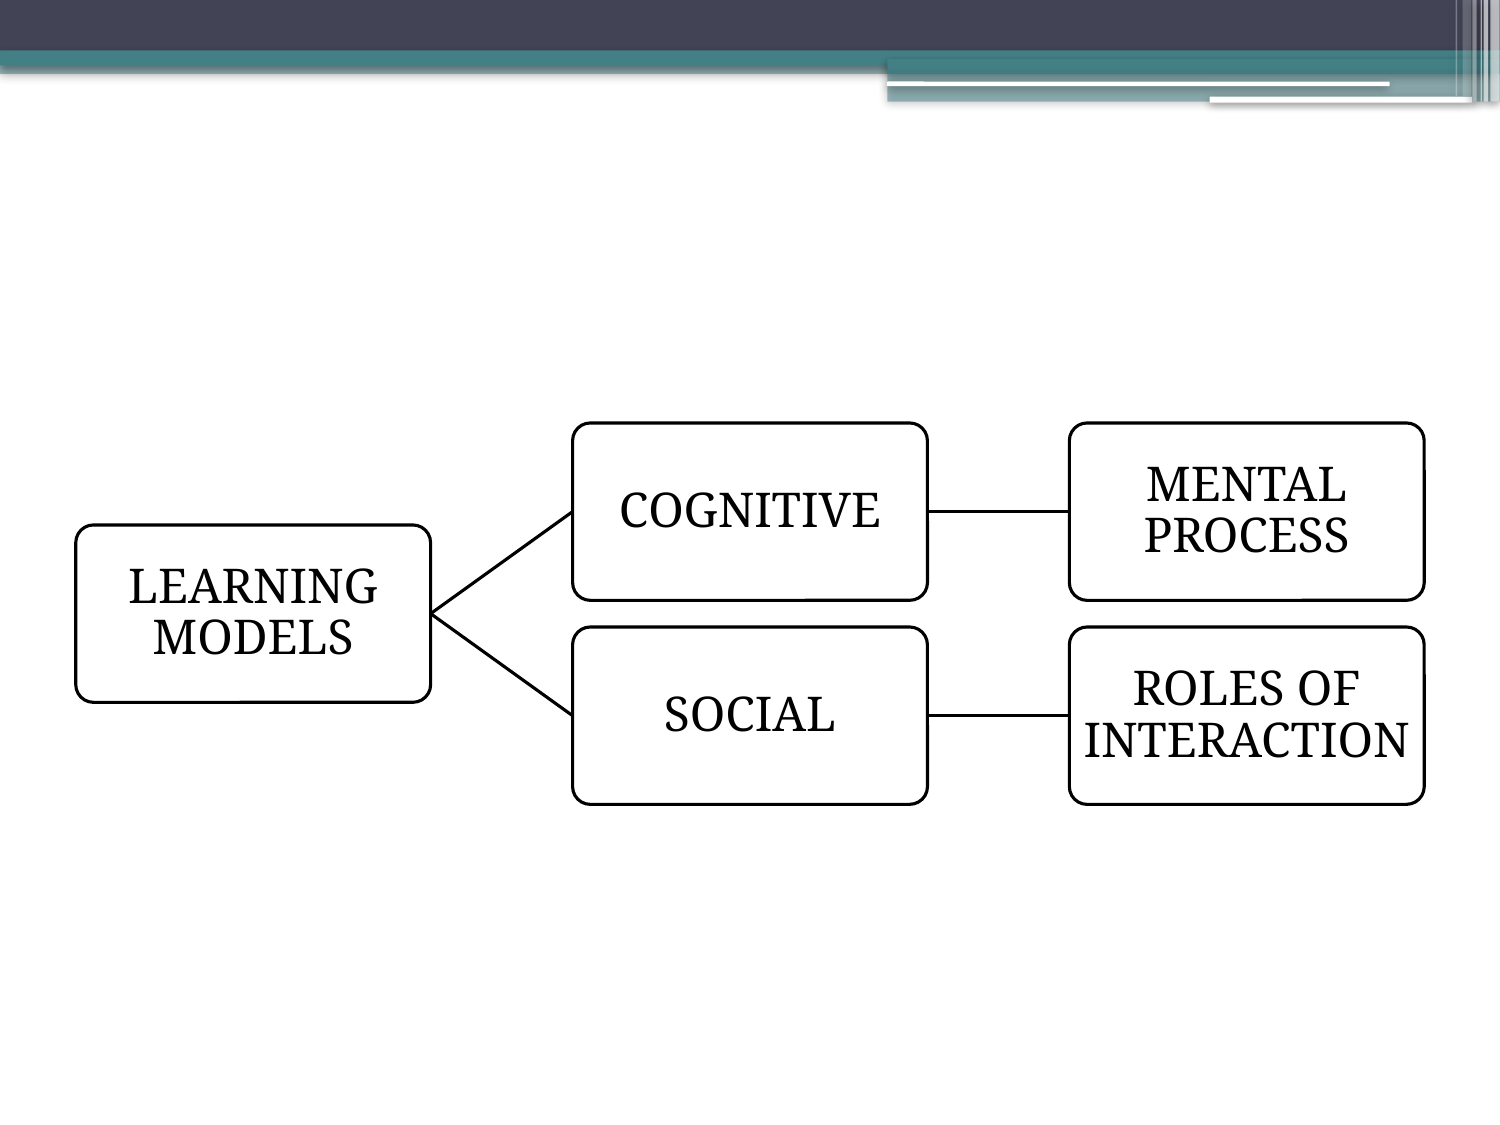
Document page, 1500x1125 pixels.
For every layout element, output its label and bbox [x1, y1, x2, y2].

list [74, 148, 1426, 1079]
